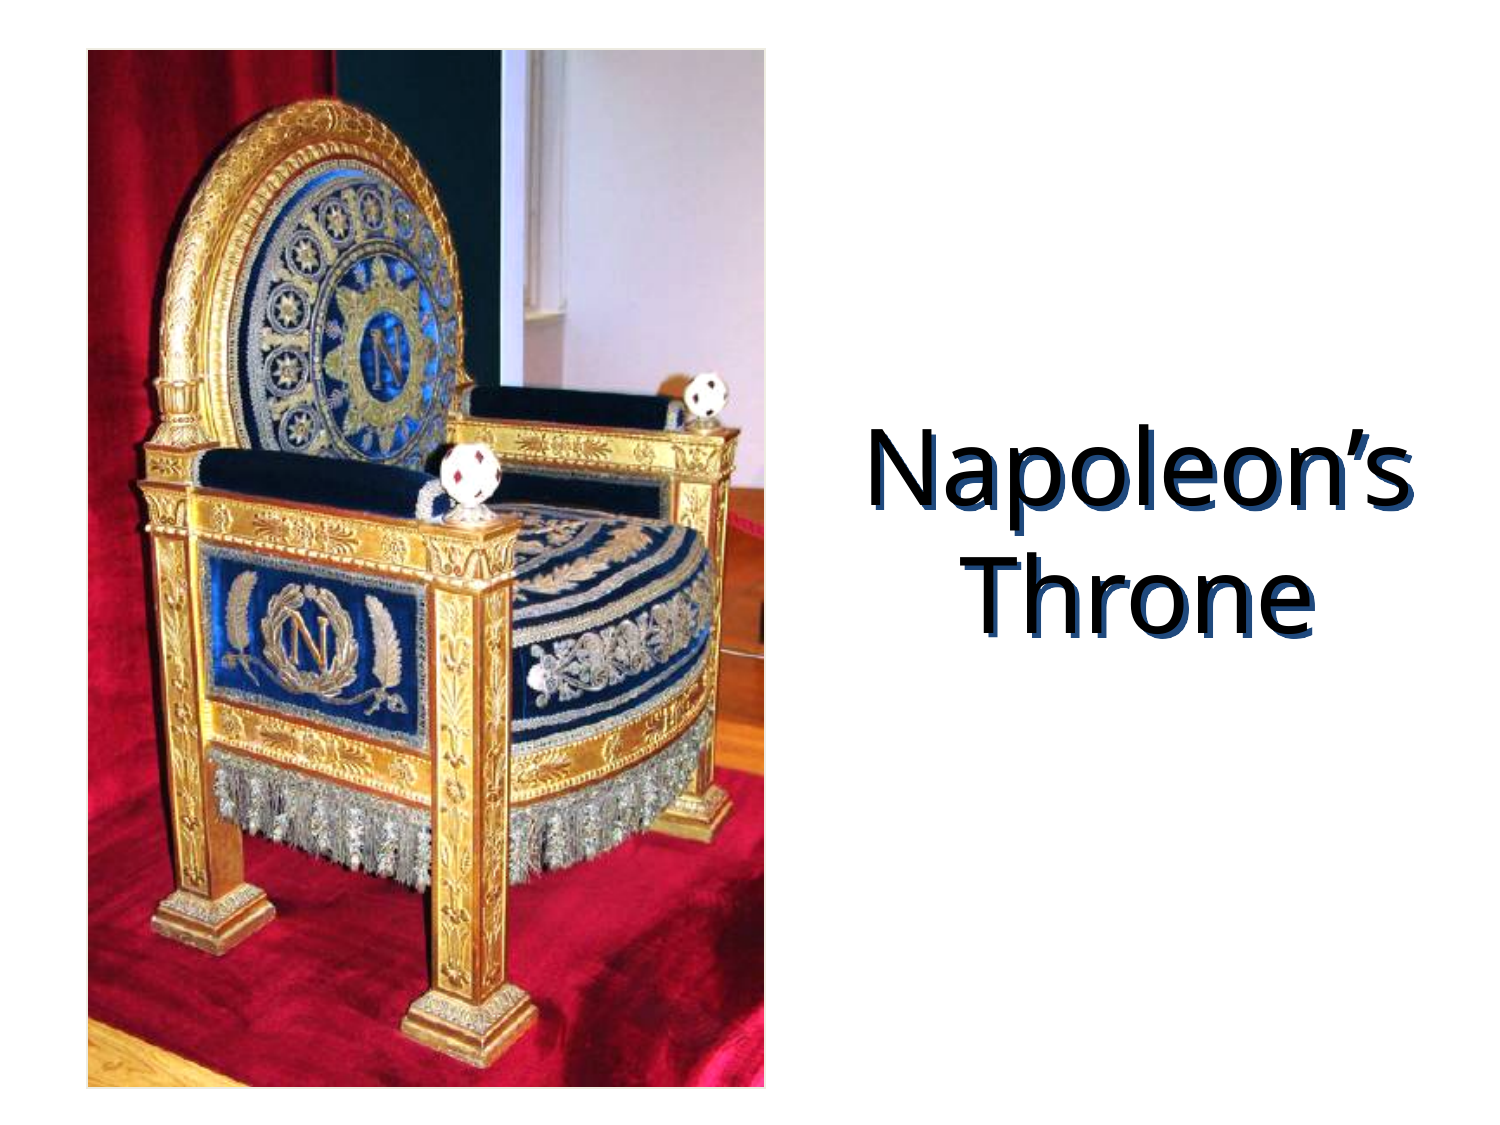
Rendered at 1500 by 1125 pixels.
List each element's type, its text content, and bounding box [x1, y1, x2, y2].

text_box Napoleon’s Throne [837, 392, 1438, 662]
picture [87, 49, 765, 1088]
